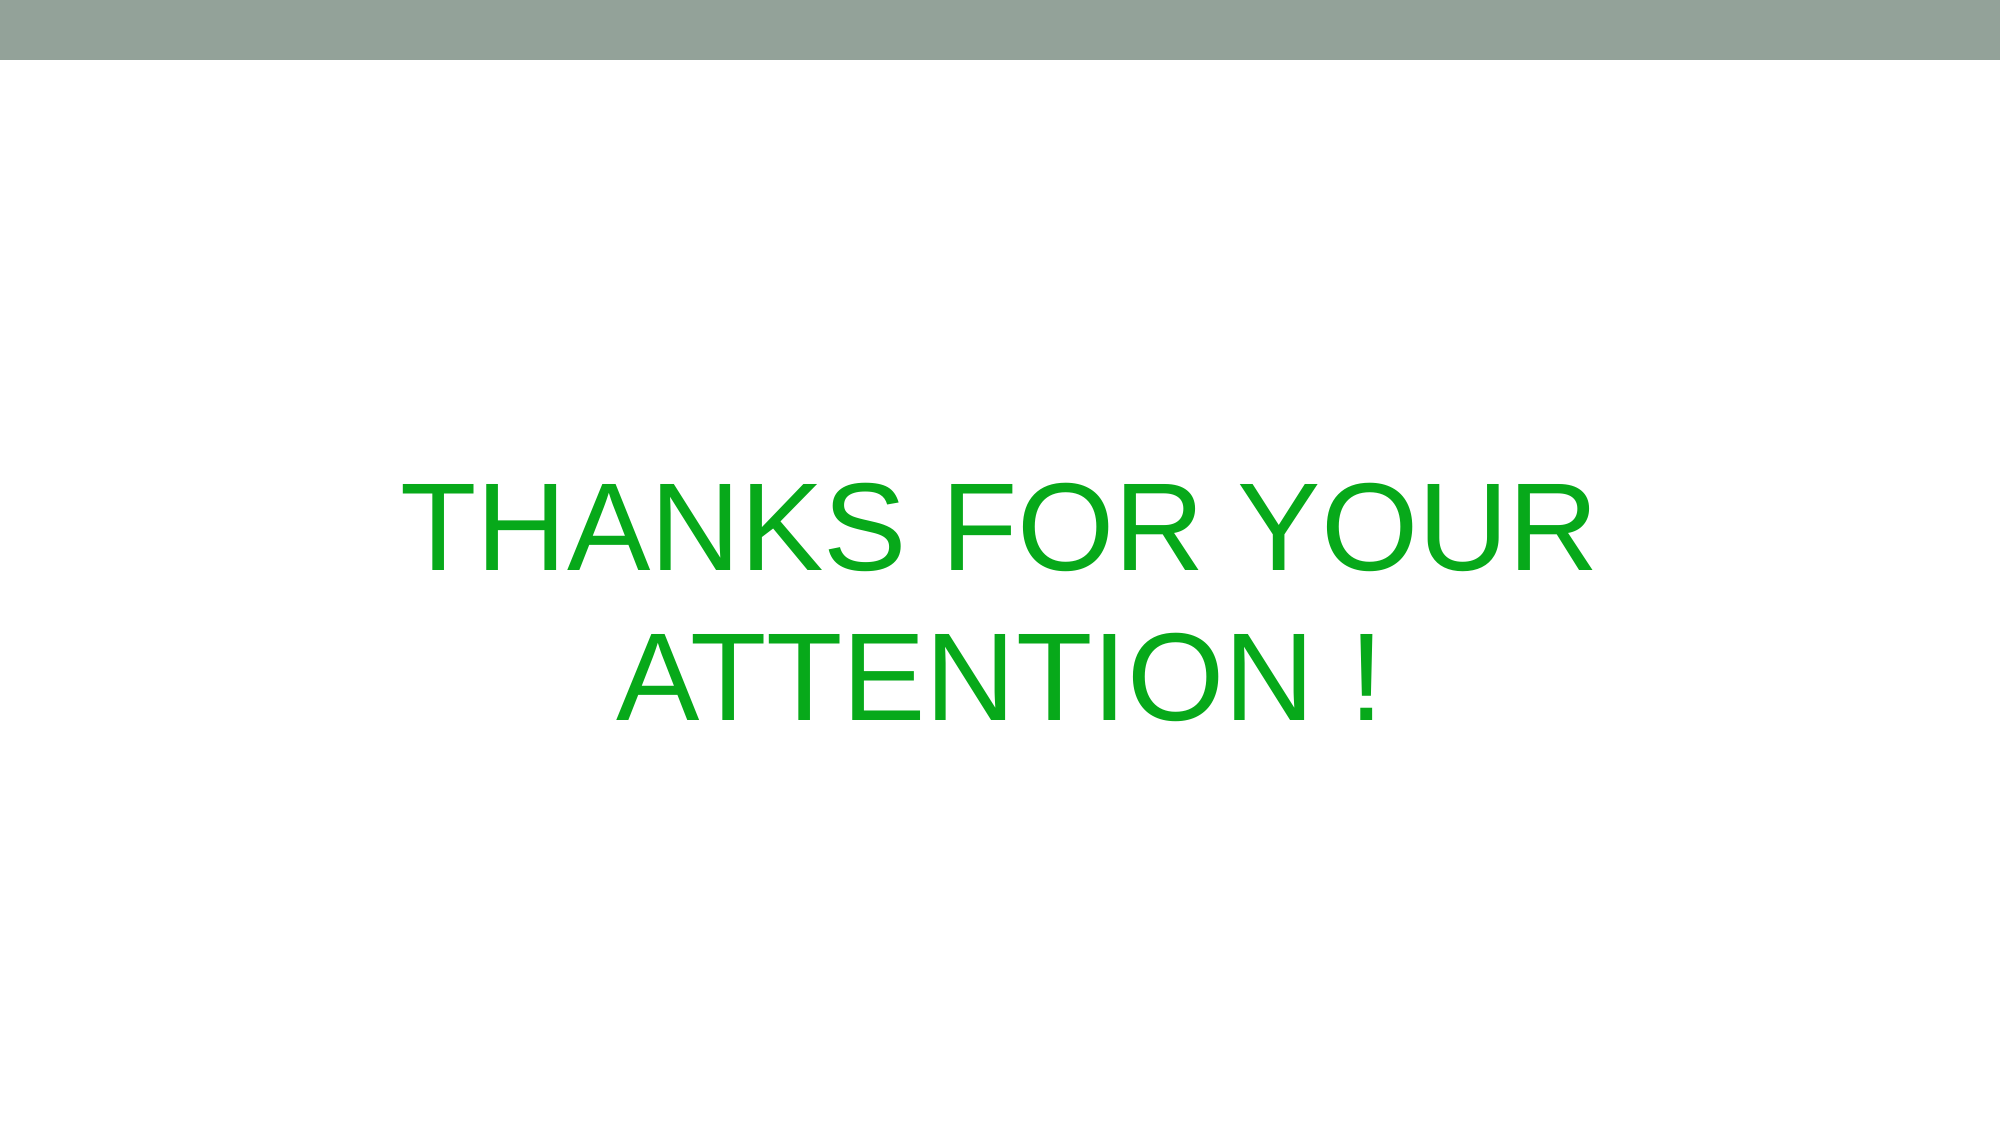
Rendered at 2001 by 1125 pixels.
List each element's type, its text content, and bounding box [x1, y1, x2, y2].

list THANKS FOR YOUR ATTENTION ! [99, 262, 1900, 1063]
